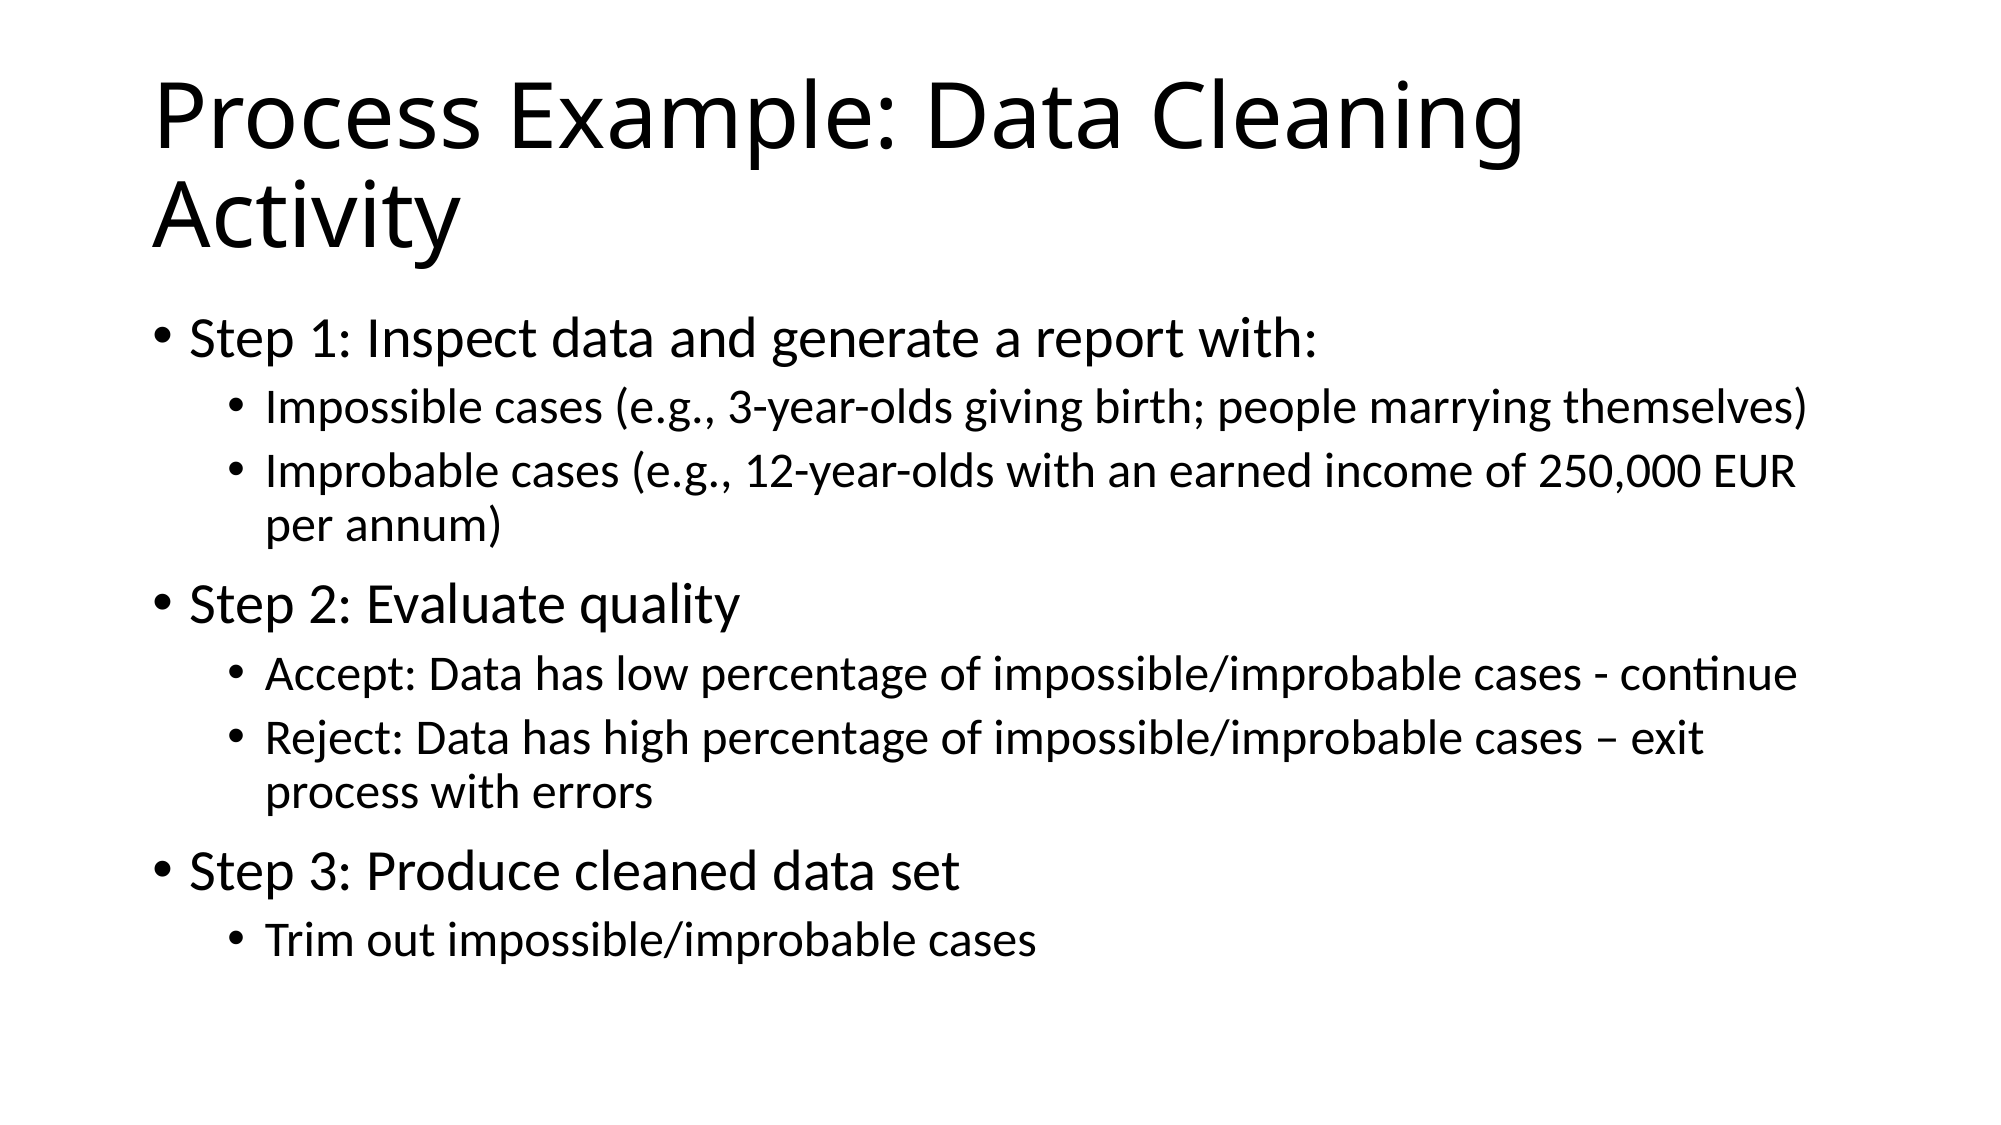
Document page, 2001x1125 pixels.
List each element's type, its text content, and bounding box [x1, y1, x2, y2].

list Step 1: Inspect data and generate a report with: Impossible cases (e.g., 3-year-olds giving birth; people marrying themselves) Improbable cases (e.g., 12-year-olds with an earned income of 250,000 EUR per annum) Step 2: Evaluate quality Accept: Data has low percentage of impossible/improbable cases - continue Reject: Data has high percentage of impossible/improbable cases – exit process with errors Step 3: Produce cleaned data set Trim out impossible/improbable cases [137, 299, 1863, 1014]
title Process Example: Data Cleaning Activity [137, 59, 1863, 278]
